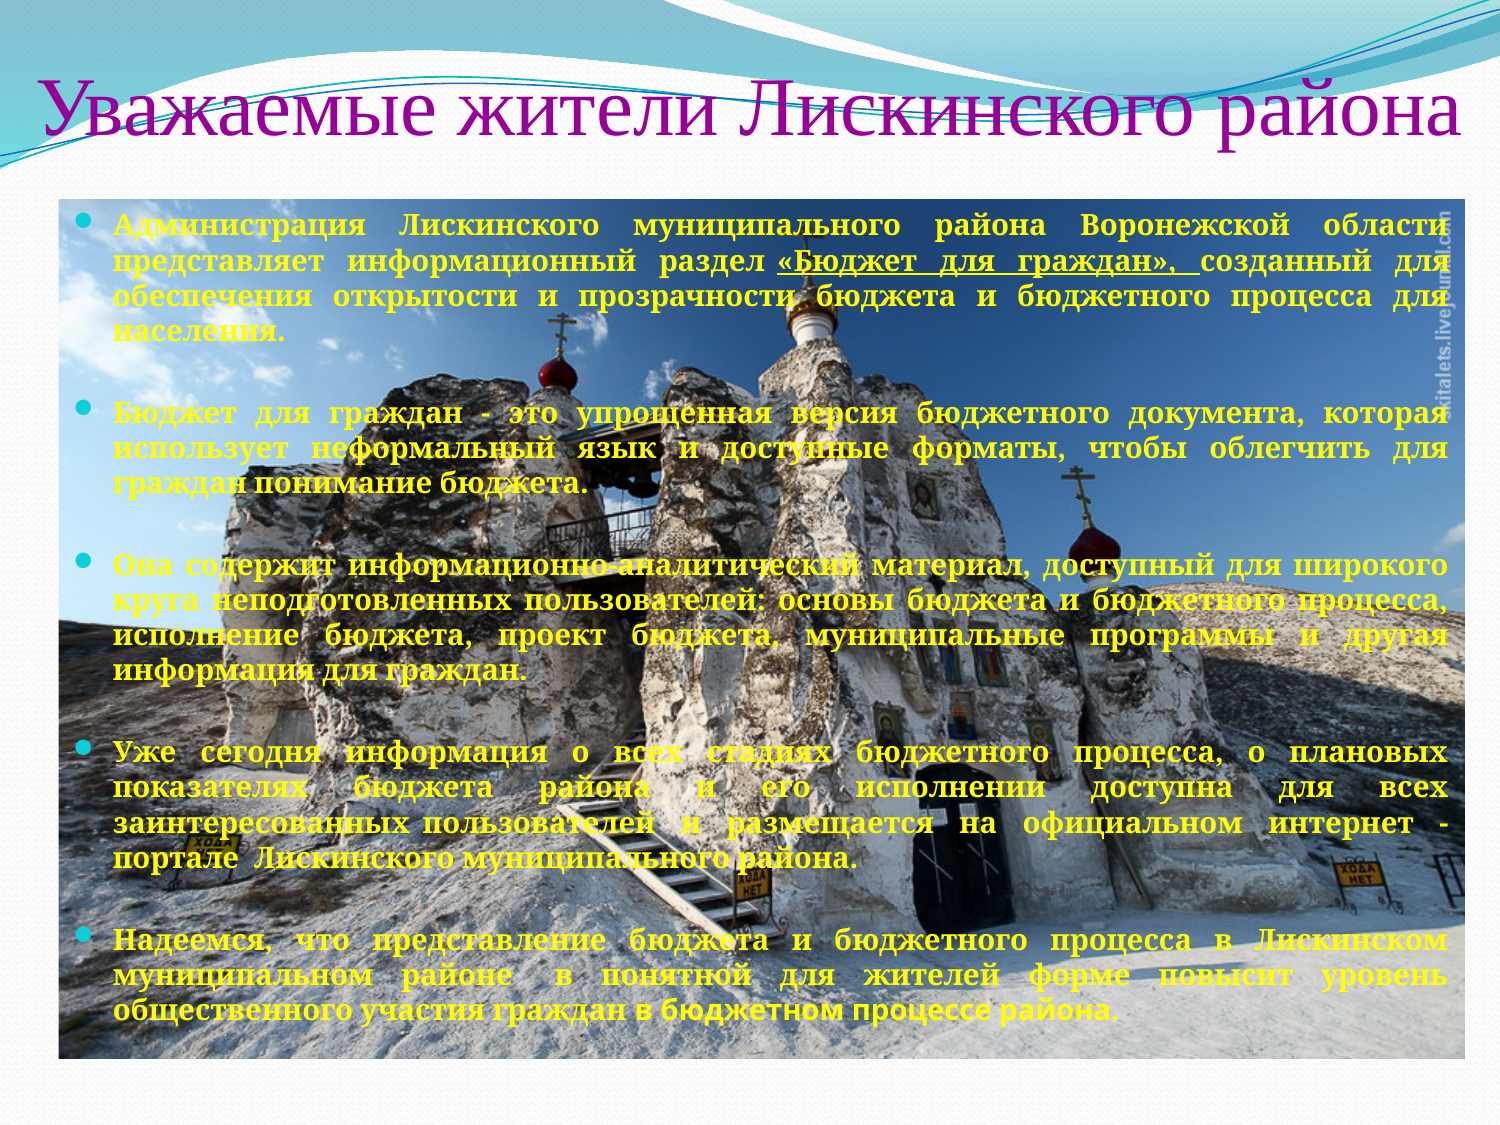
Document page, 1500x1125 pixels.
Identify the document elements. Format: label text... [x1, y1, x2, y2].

title Уважаемые жители Лискинского района [0, 0, 1500, 153]
list Администрация Лискинского муниципального района Воронежской области представляет информационный раздел «Бюджет для граждан», созданный для обеспечения открытости и прозрачности бюджета и бюджетного процесса для населения. Бюджет для граждан - это упрощенная версия бюджетного документа, которая использует неформальный язык и доступные форматы, чтобы облегчить для граждан понимание бюджета. Она содержит информационно-аналитический материал, доступный для широкого круга неподготовленных пользователей: основы бюджета и бюджетного процесса, исполнение бюджета, проект бюджета, муниципальные программы и другая информация для граждан. Уже сегодня информация о всех стадиях бюджетного процесса, о плановых показателях бюджета района и его исполнении доступна для всех заинтересованных пользователей и размещается на официальном интернет - портале Лискинского муниципального района. Надеемся, что представление бюджета и бюджетного процесса в Лискинском муниципальном районе в понятной для жителей форме повысит уровень общественного участия граждан в бюджетном процессе района. [58, 199, 1465, 1059]
